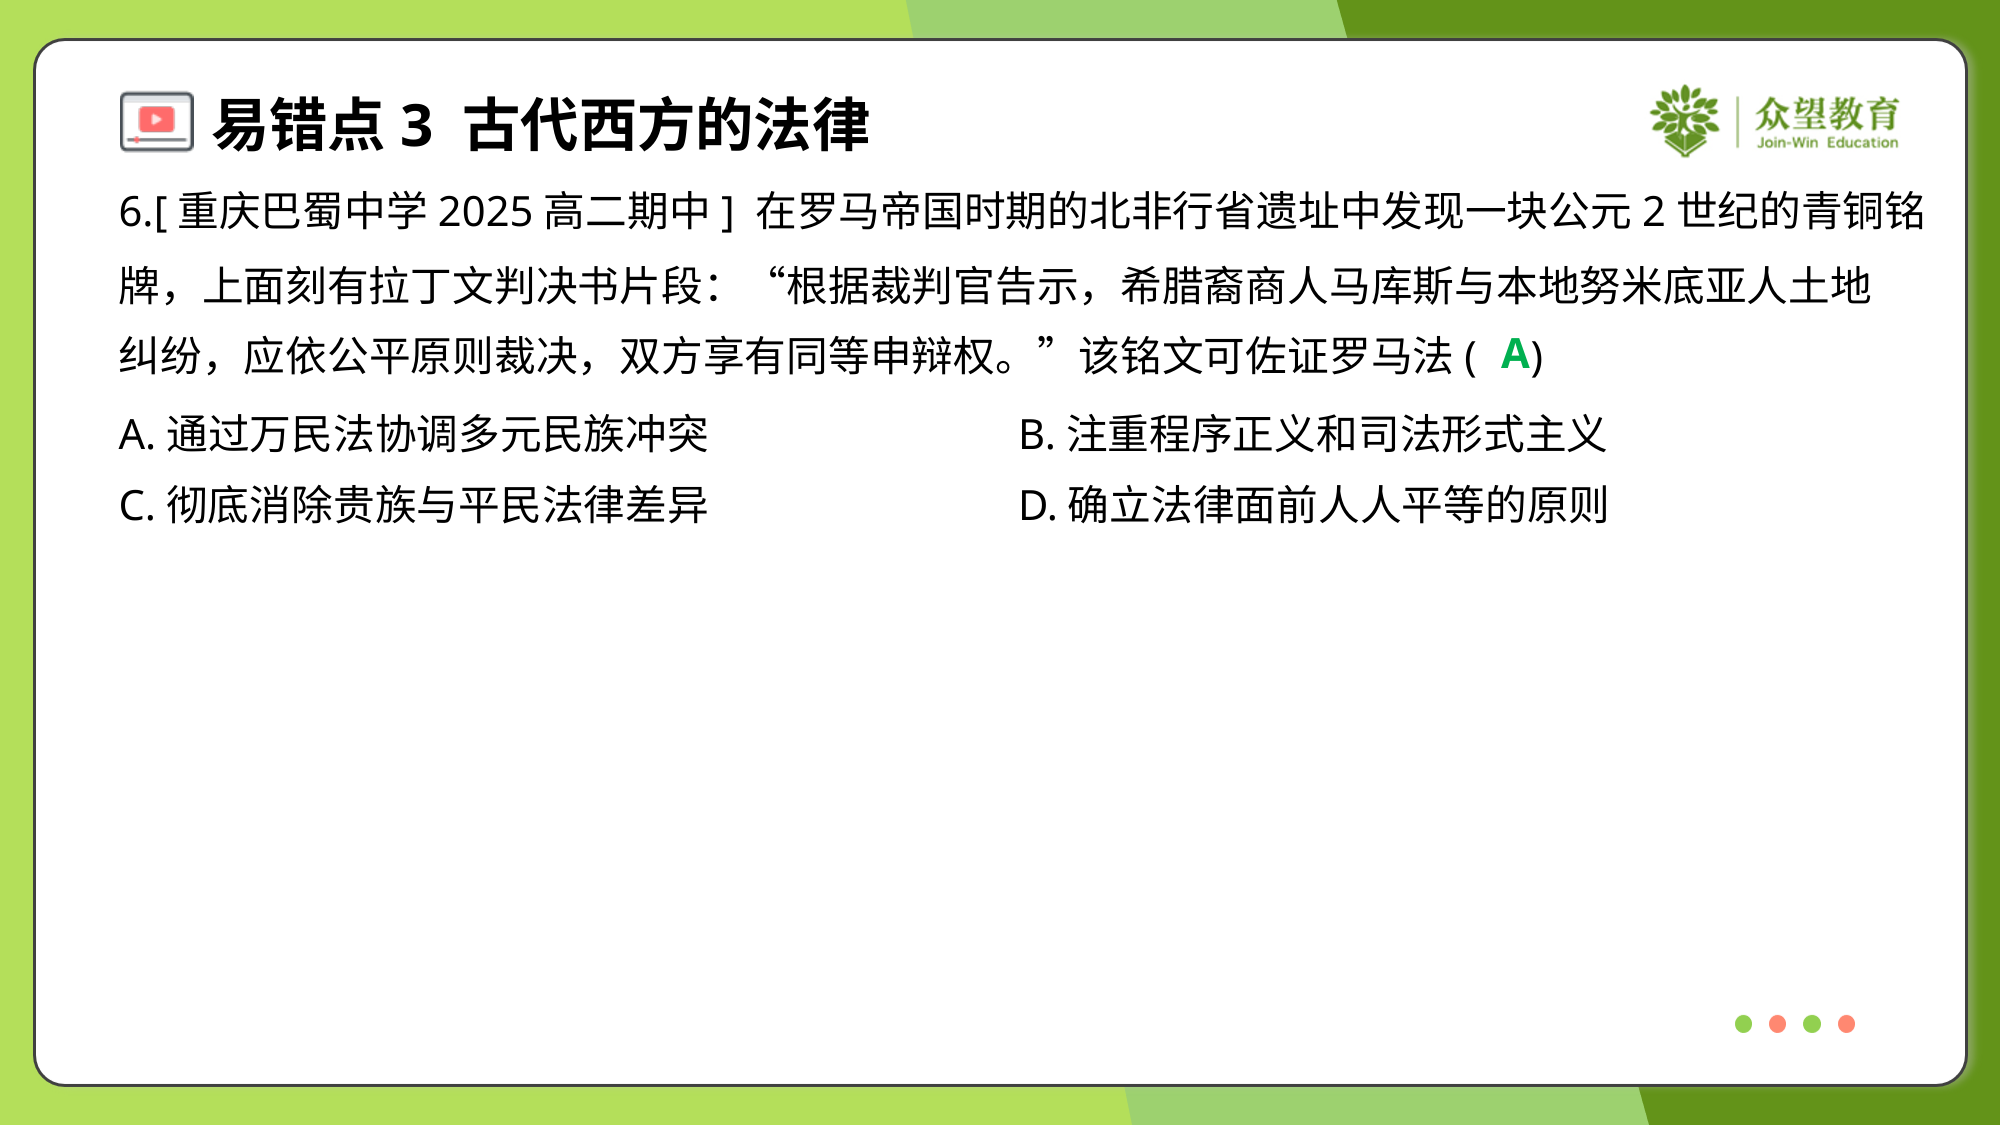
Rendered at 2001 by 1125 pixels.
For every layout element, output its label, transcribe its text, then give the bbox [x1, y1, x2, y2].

picture [0, 0, 2000, 1125]
text_box A [1484, 306, 1547, 371]
text_box 6.[重庆巴蜀中学2025高二期中] 在罗马帝国时期的北非行省遗址中发现一块公元2世纪的青铜铭 牌，上面刻有拉丁文判决书片段：“根据裁判官告示，希腊裔商人马库斯与本地努米底亚人土地 纠纷，应依公平原则裁决，双方享有同等申辩权。”该铭文可佐证罗马法( ) [118, 159, 1883, 373]
text_box A.通过万民法协调多元民族冲突 B.注重程序正义和司法形式主义 C.彻底消除贵族与平民法律差异 D.确立法律面前人人平等的原则 [118, 382, 1883, 522]
